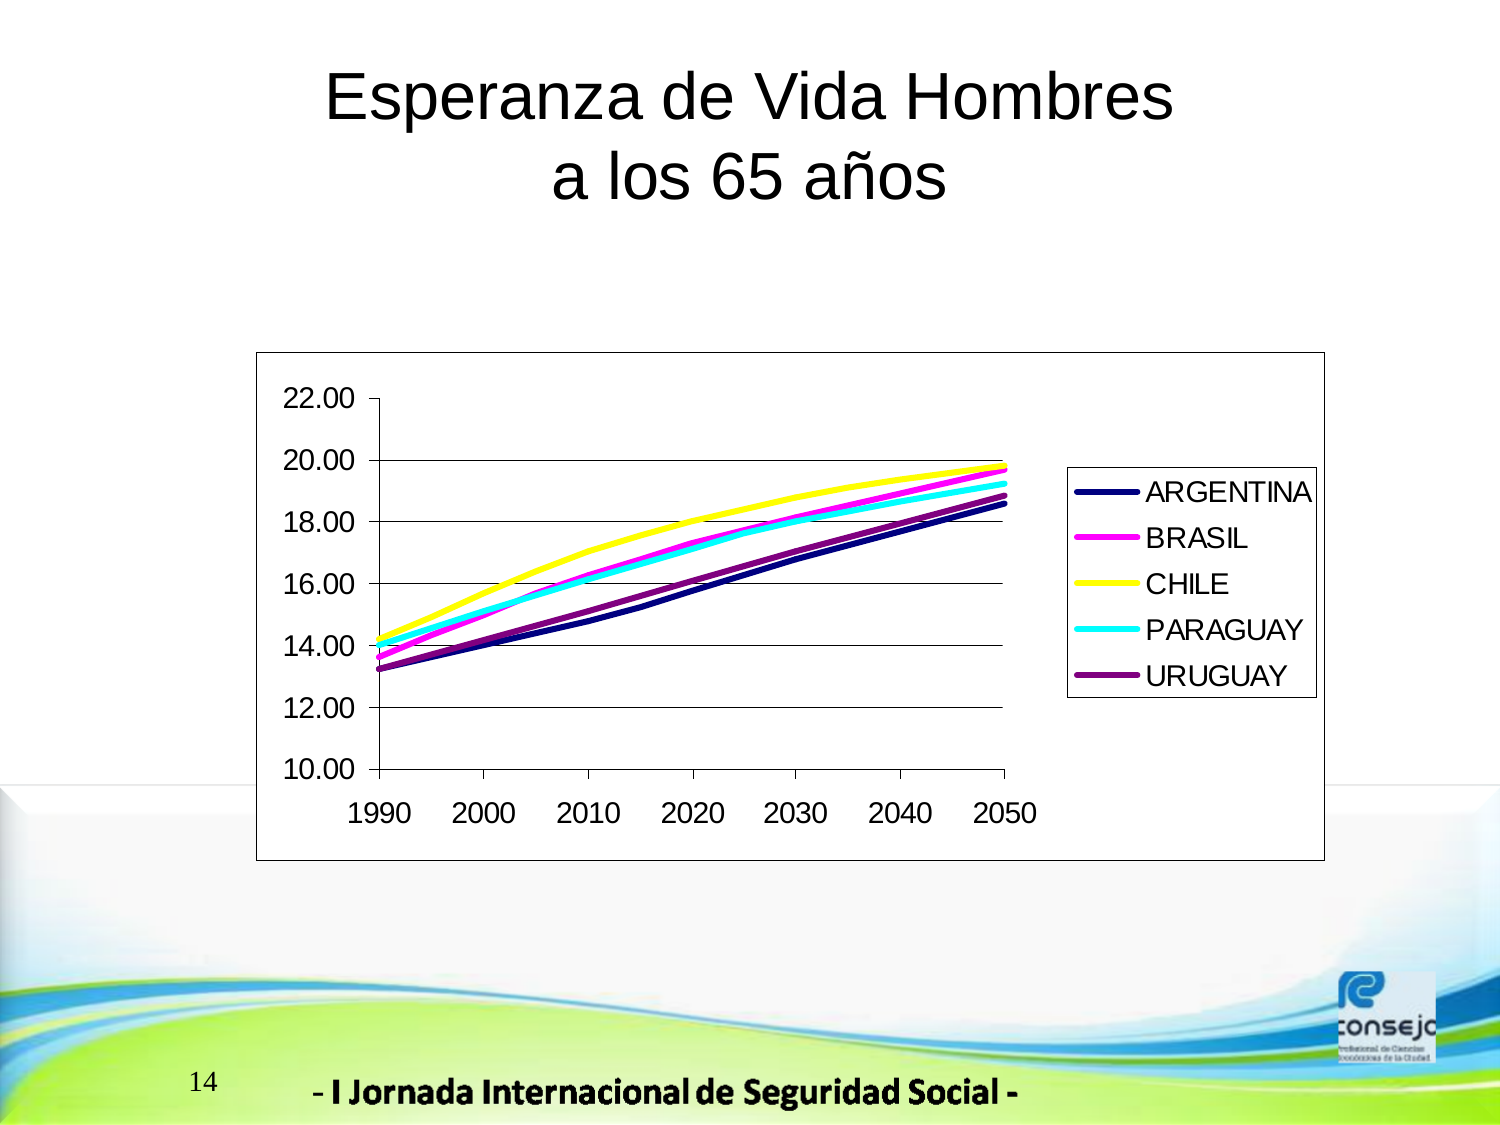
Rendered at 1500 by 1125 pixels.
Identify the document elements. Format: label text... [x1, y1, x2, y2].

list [241, 337, 1341, 875]
title Esperanza de Vida Hombres a los 65 años [75, 45, 1425, 233]
slide_number 14 [0, 1054, 234, 1125]
picture [0, 780, 1500, 1125]
